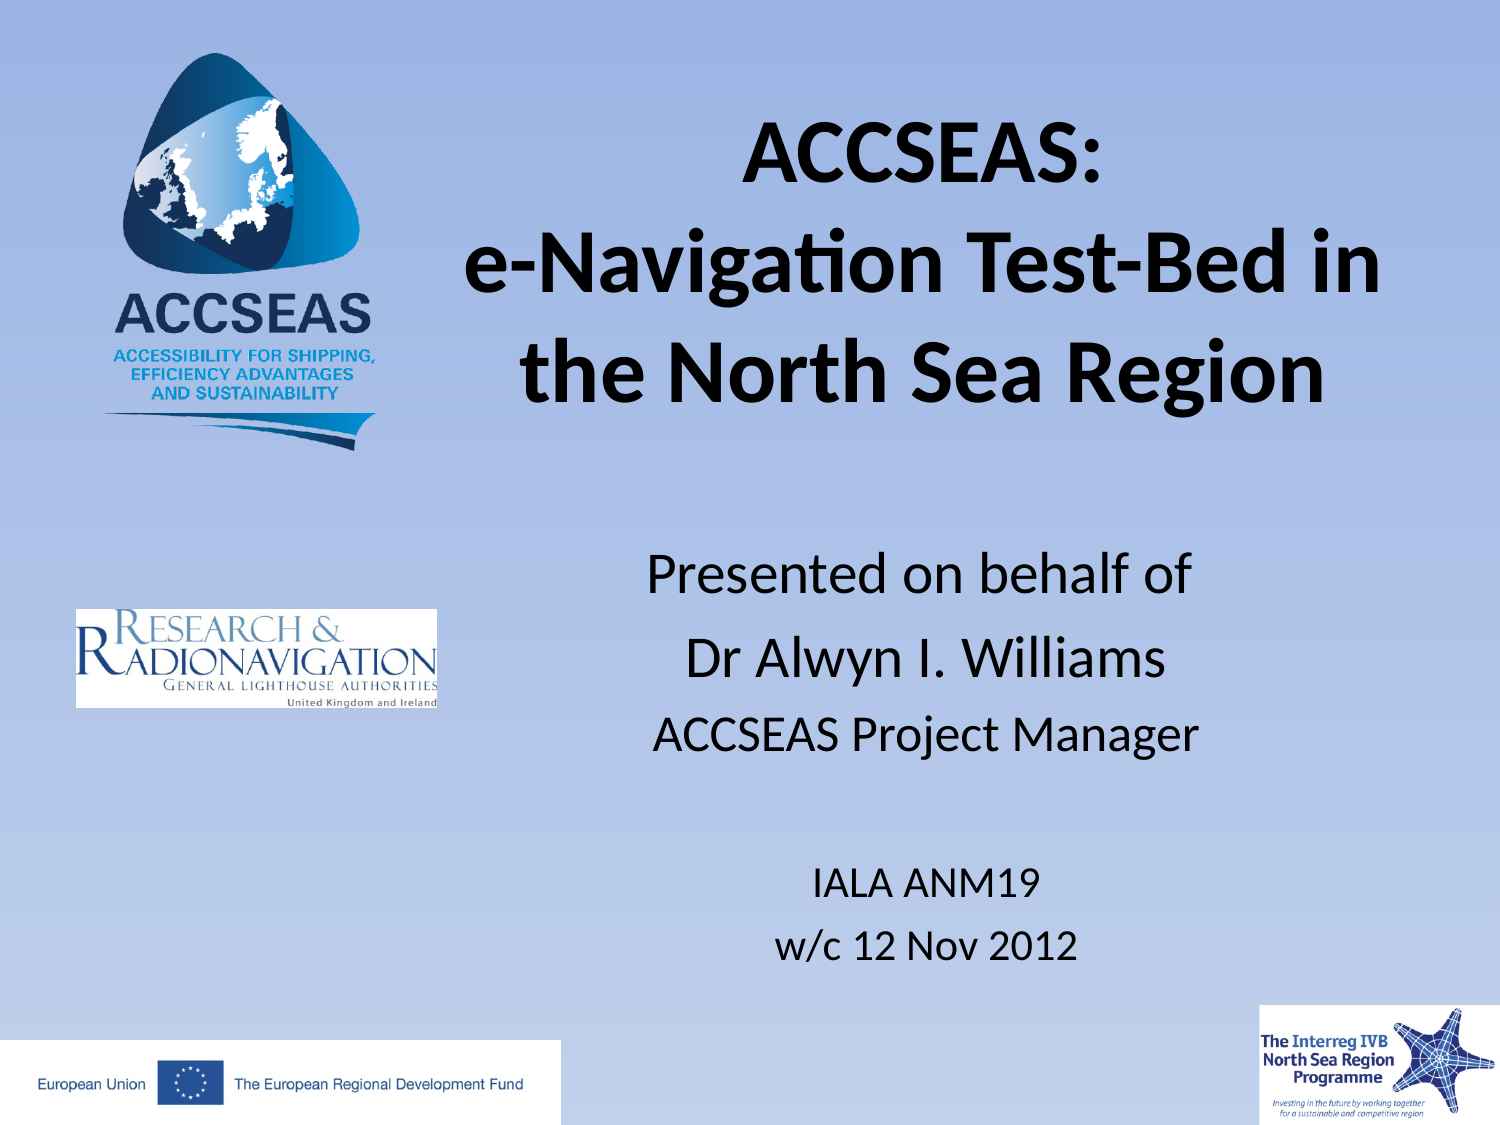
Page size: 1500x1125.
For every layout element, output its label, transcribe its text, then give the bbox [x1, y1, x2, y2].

picture [100, 53, 376, 451]
picture [1259, 1005, 1500, 1125]
title ACCSEAS: e-Navigation Test-Bed in the North Sea Region [402, 60, 1444, 452]
picture [64, 597, 444, 717]
subtitle Presented on behalf of Dr Alwyn I. Williams ACCSEAS Project Manager IALA ANM19 w/c 12 Nov 2012 [407, 527, 1446, 978]
picture [0, 1040, 561, 1125]
